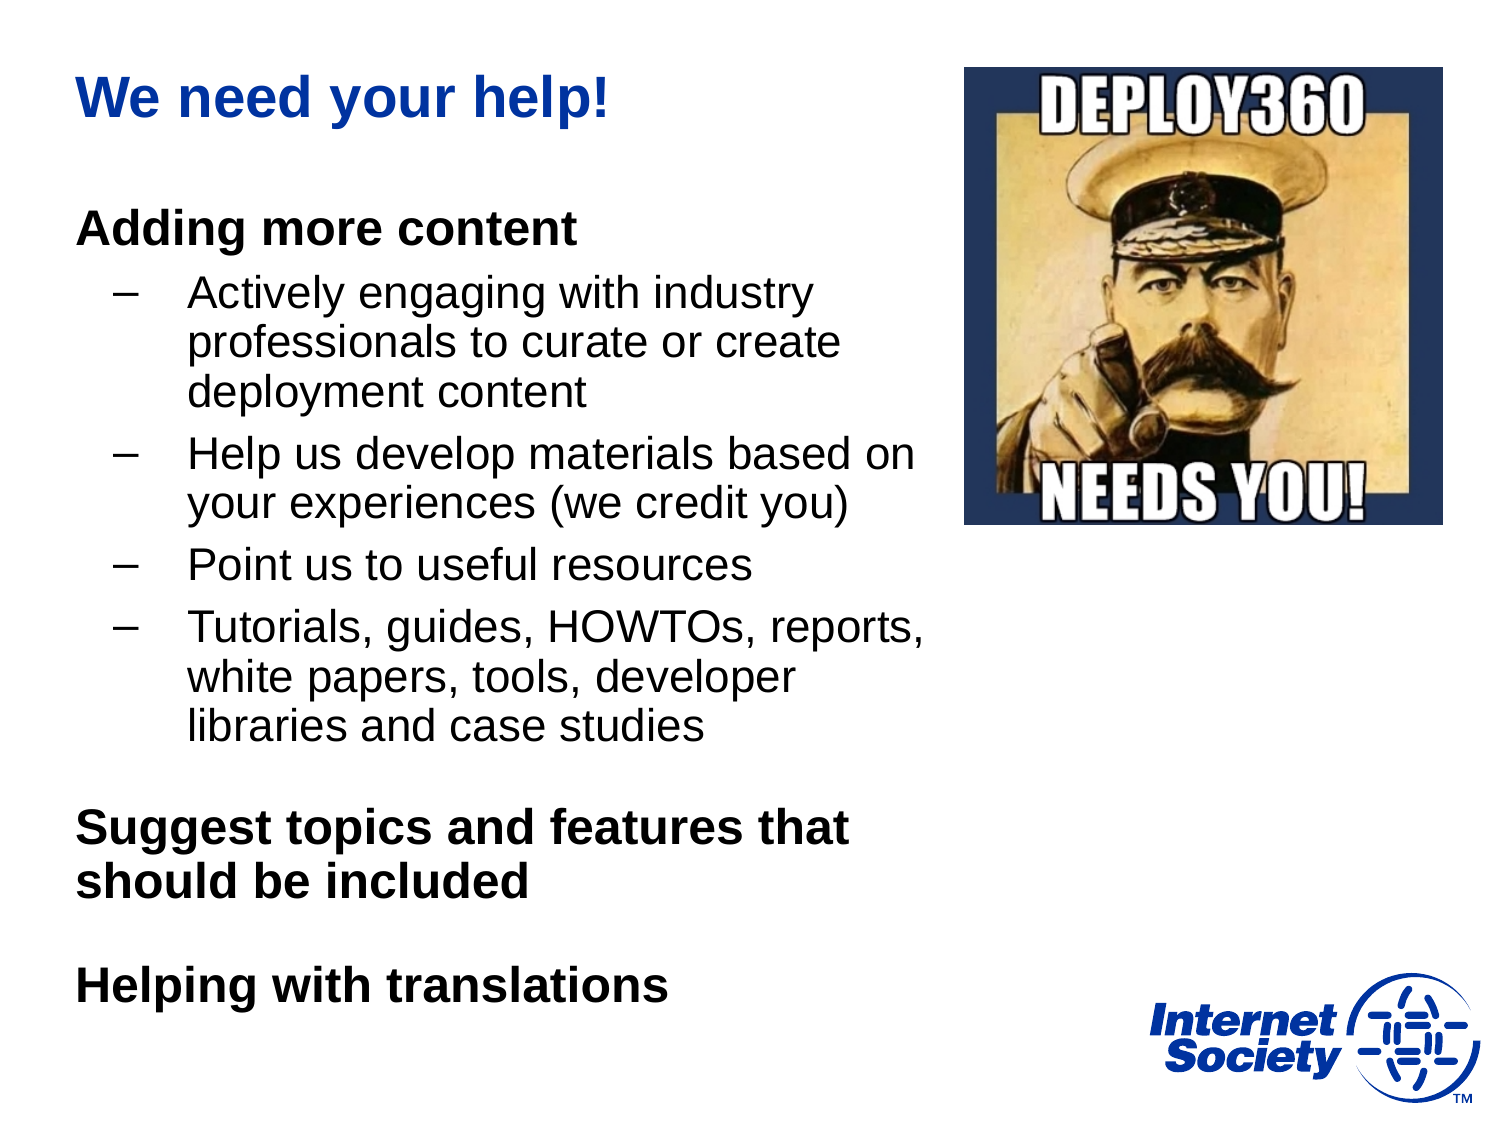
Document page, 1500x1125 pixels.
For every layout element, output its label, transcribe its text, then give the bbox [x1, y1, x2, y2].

title We need your help! [37, 36, 1073, 187]
list Adding more content Actively engaging with industry professionals to curate or create deployment content Help us develop materials based on your experiences (we credit you) Point us to useful resources Tutorials, guides, HOWTOs, reports, white papers, tools, developer libraries and case studies Suggest topics and features that should be included Helping with translations [37, 187, 982, 1042]
picture [964, 67, 1443, 525]
